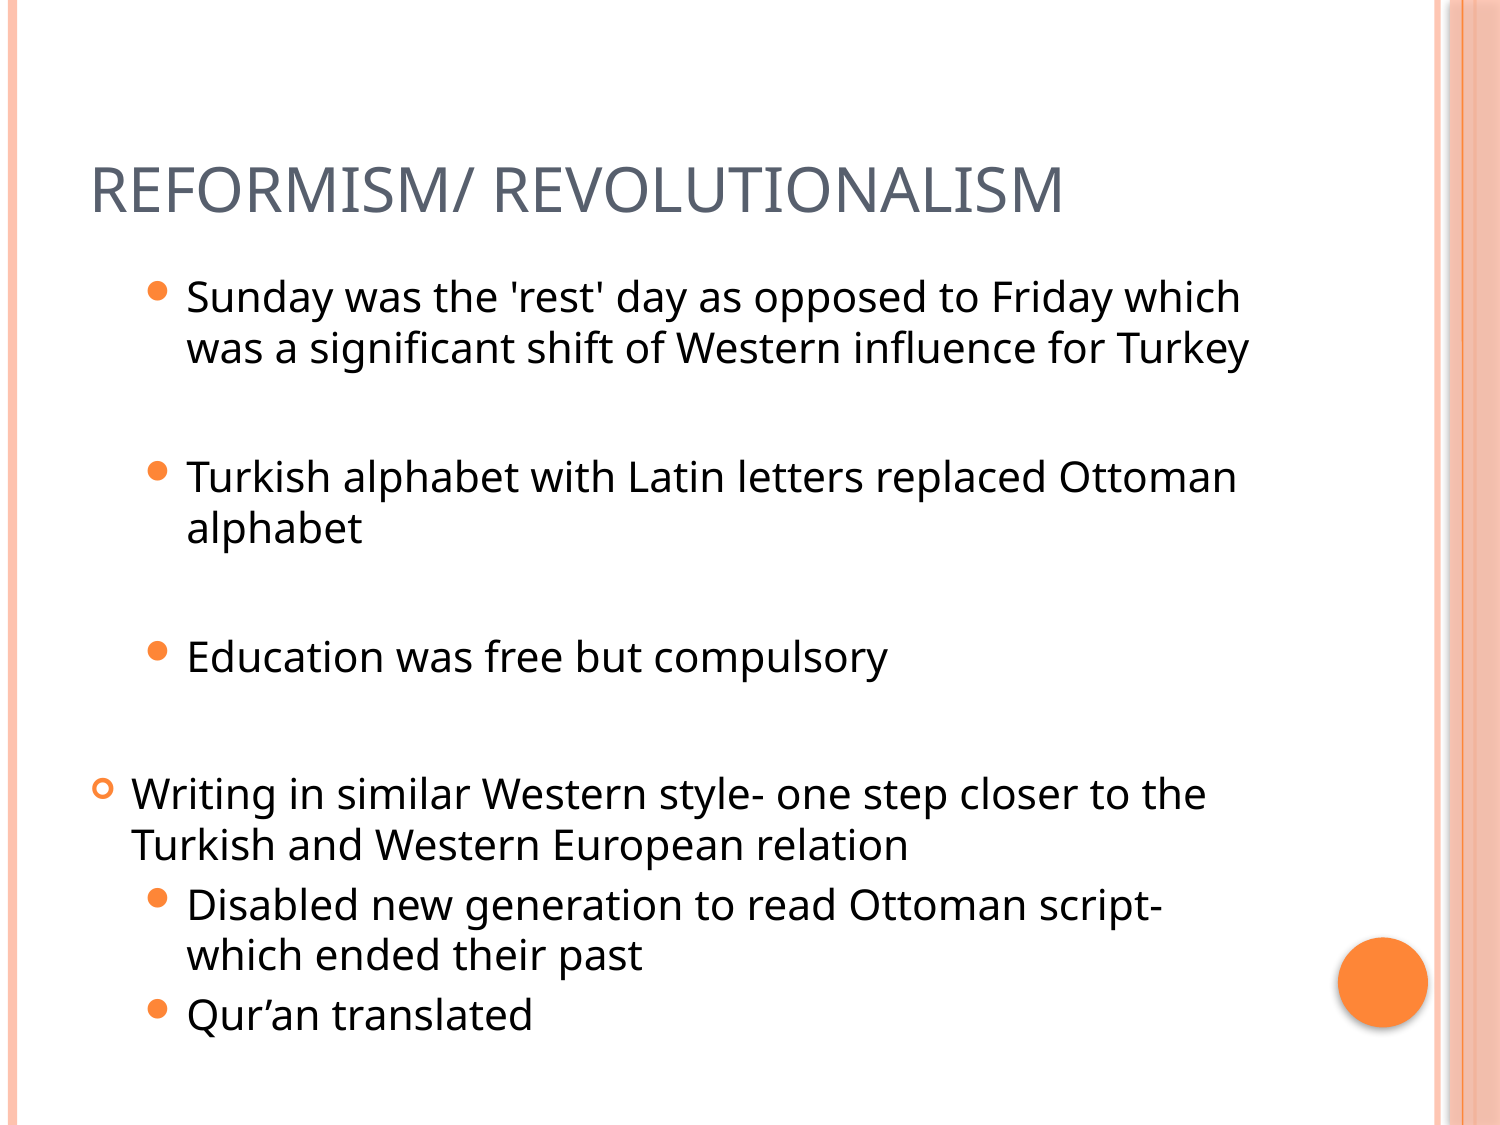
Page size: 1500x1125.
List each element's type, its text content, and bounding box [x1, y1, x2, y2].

list Sunday was the 'rest' day as opposed to Friday which was a significant shift of Western influence for Turkey Turkish alphabet with Latin letters replaced Ottoman alphabet Education was free but compulsory Writing in similar Western style- one step closer to the Turkish and Western European relation Disabled new generation to read Ottoman script- which ended their past Qur’an translated [75, 262, 1300, 1062]
title Reformism/ revolutionalism [75, 45, 1300, 233]
